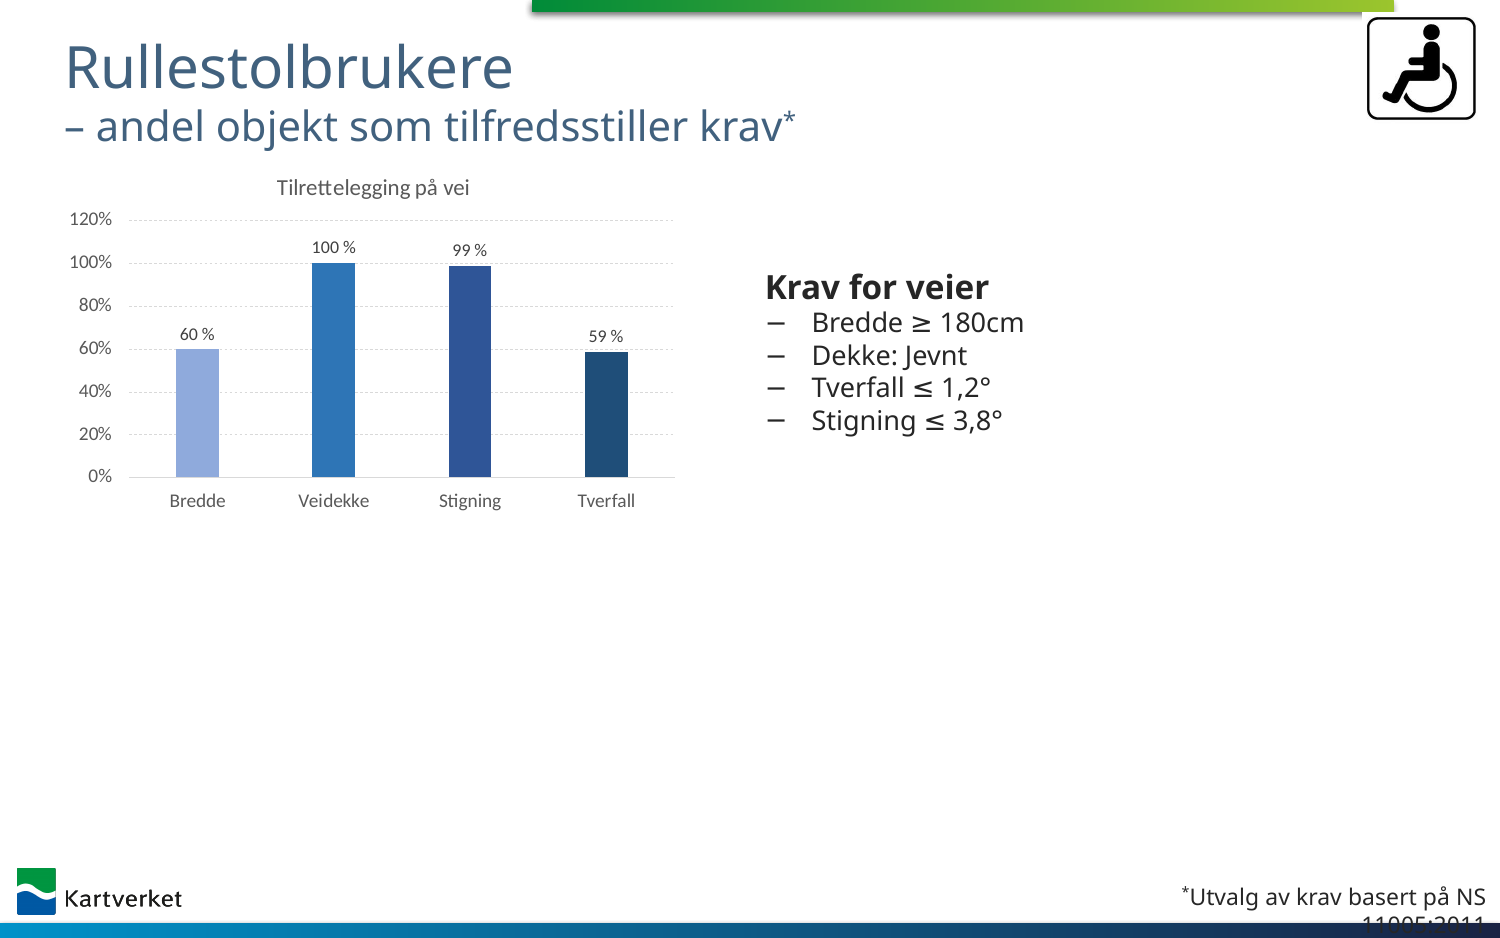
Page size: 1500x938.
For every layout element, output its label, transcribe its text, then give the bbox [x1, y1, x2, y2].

picture [1362, 12, 1481, 126]
text_box Rullestolbrukere – andel objekt som tilfredsstiller krav* [49, 25, 1431, 158]
picture [62, 166, 685, 519]
text_box *Utvalg av krav basert på NS 11005:2011 [1068, 873, 1500, 938]
text_box Krav for veier Bredde ≥ 180cm Dekke: Jevnt Tverfall ≤ 1,2° Stigning ≤ 3,8° [750, 258, 1234, 444]
